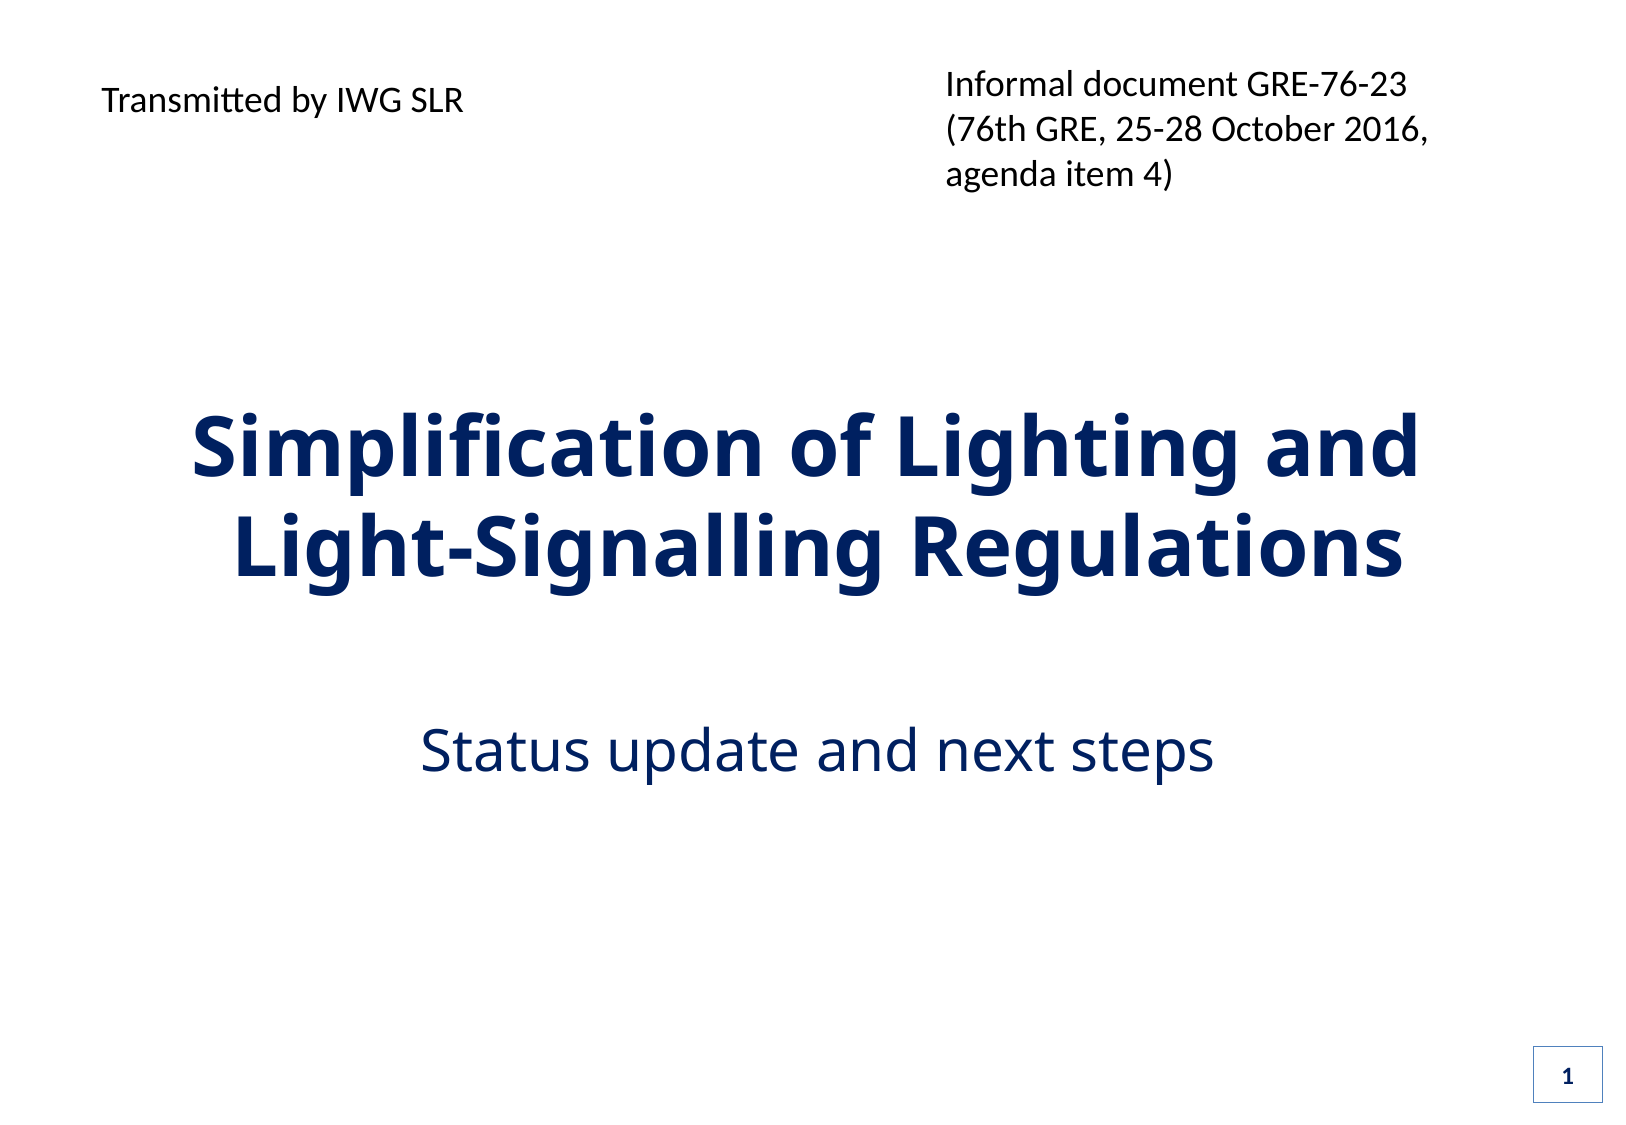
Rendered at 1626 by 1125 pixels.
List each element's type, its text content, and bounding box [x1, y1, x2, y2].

text_box Informal document GRE-76-23 (76th GRE, 25-28 October 2016, agenda item 4) [930, 51, 1544, 201]
text_box Simplification of Lighting and Light-Signalling Regulations Status update and next steps [139, 385, 1498, 790]
slide_number 1 [1533, 1046, 1603, 1103]
text_box Transmitted by IWG SLR [78, 68, 829, 128]
